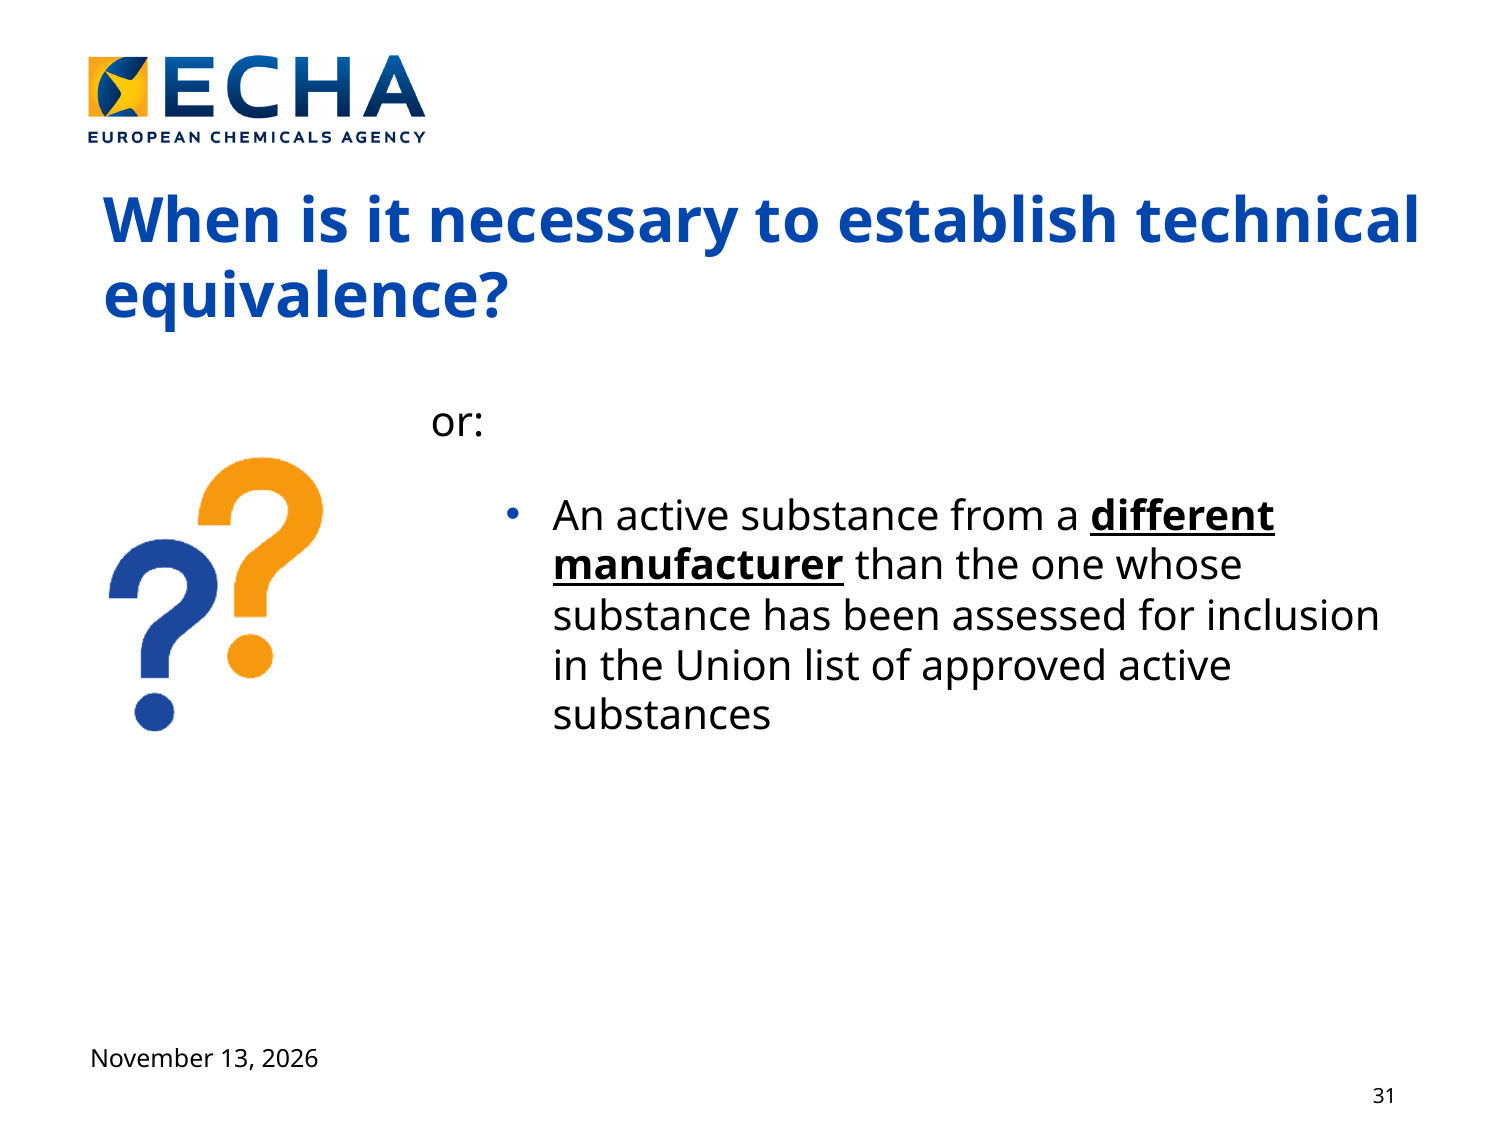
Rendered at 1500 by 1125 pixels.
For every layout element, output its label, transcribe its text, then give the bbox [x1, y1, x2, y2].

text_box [66, 455, 372, 733]
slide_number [74, 1034, 426, 1114]
picture [88, 54, 426, 144]
list When is it necessary to establish technical equivalence? [88, 172, 1459, 262]
slide_number 31 [1174, 1074, 1412, 1125]
list or: An active substance from a different manufacturer than the one whose substance has been assessed for inclusion in the Union list of approved active substances [415, 387, 1413, 1072]
